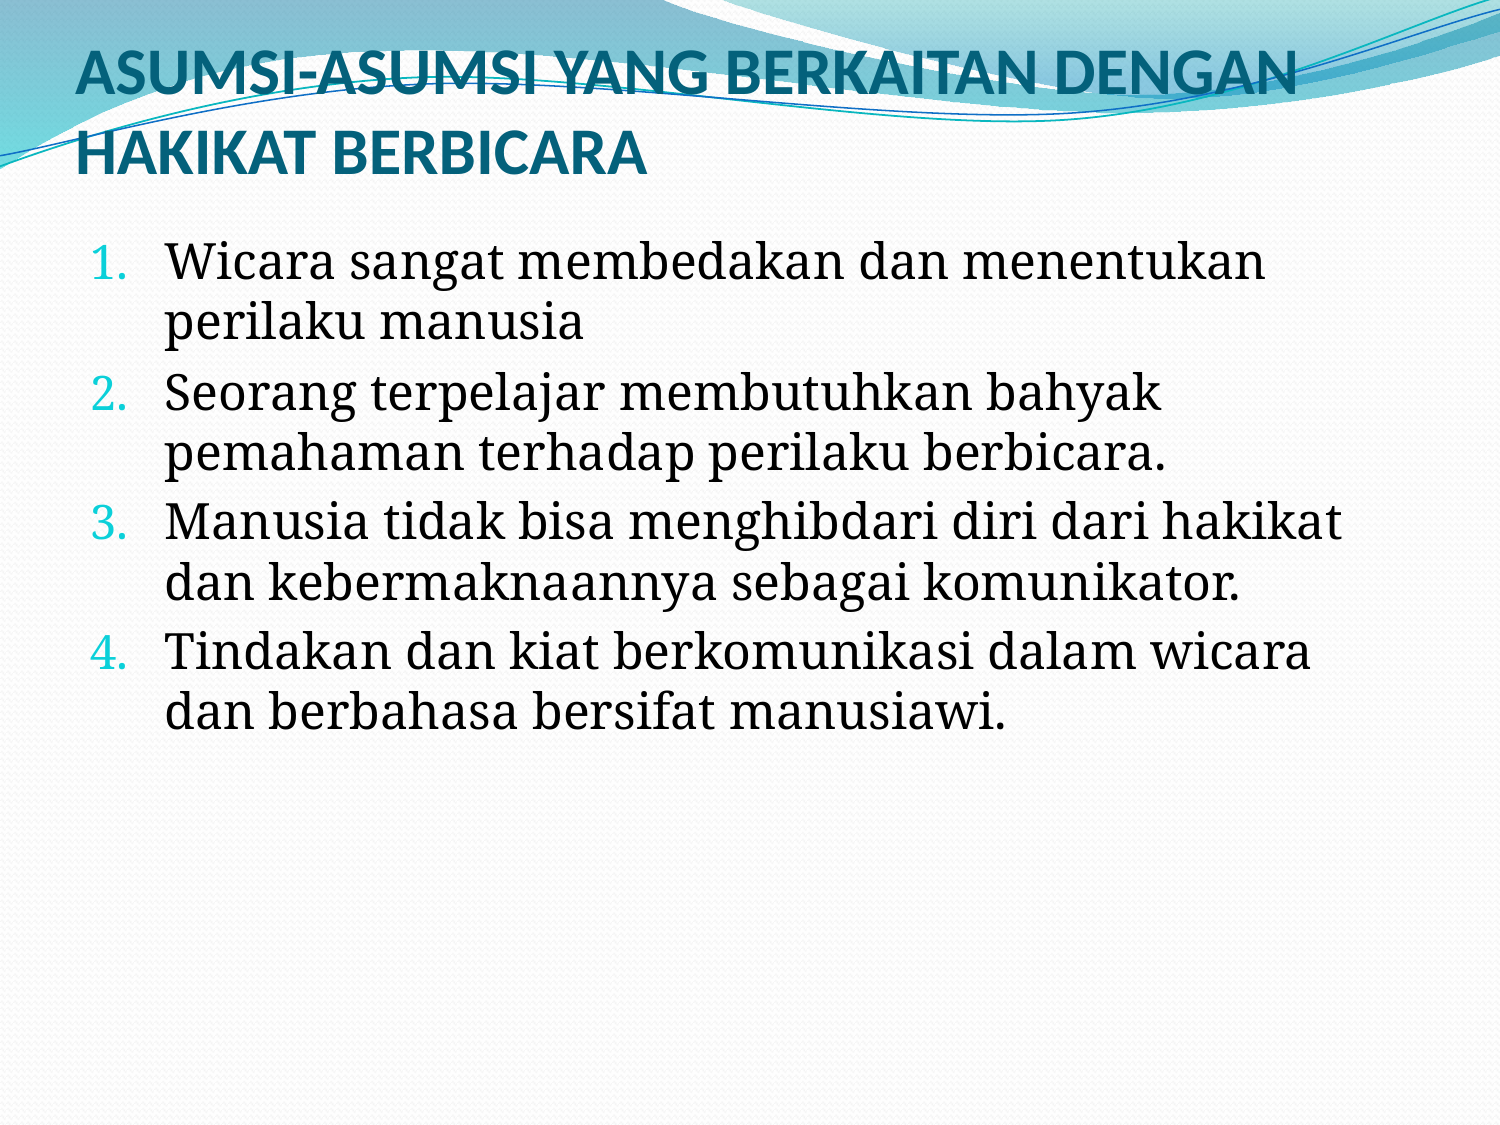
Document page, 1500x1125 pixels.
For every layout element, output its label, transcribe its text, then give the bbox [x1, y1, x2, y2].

title ASUMSI-ASUMSI YANG BERKAITAN DENGAN HAKIKAT BERBICARA [75, 45, 1425, 188]
list Wicara sangat membedakan dan menentukan perilaku manusia Seorang terpelajar membutuhkan bahyak pemahaman terhadap perilaku berbicara. Manusia tidak bisa menghibdari diri dari hakikat dan kebermaknaannya sebagai komunikator. Tindakan dan kiat berkomunikasi dalam wicara dan berbahasa bersifat manusiawi. [75, 222, 1425, 1005]
